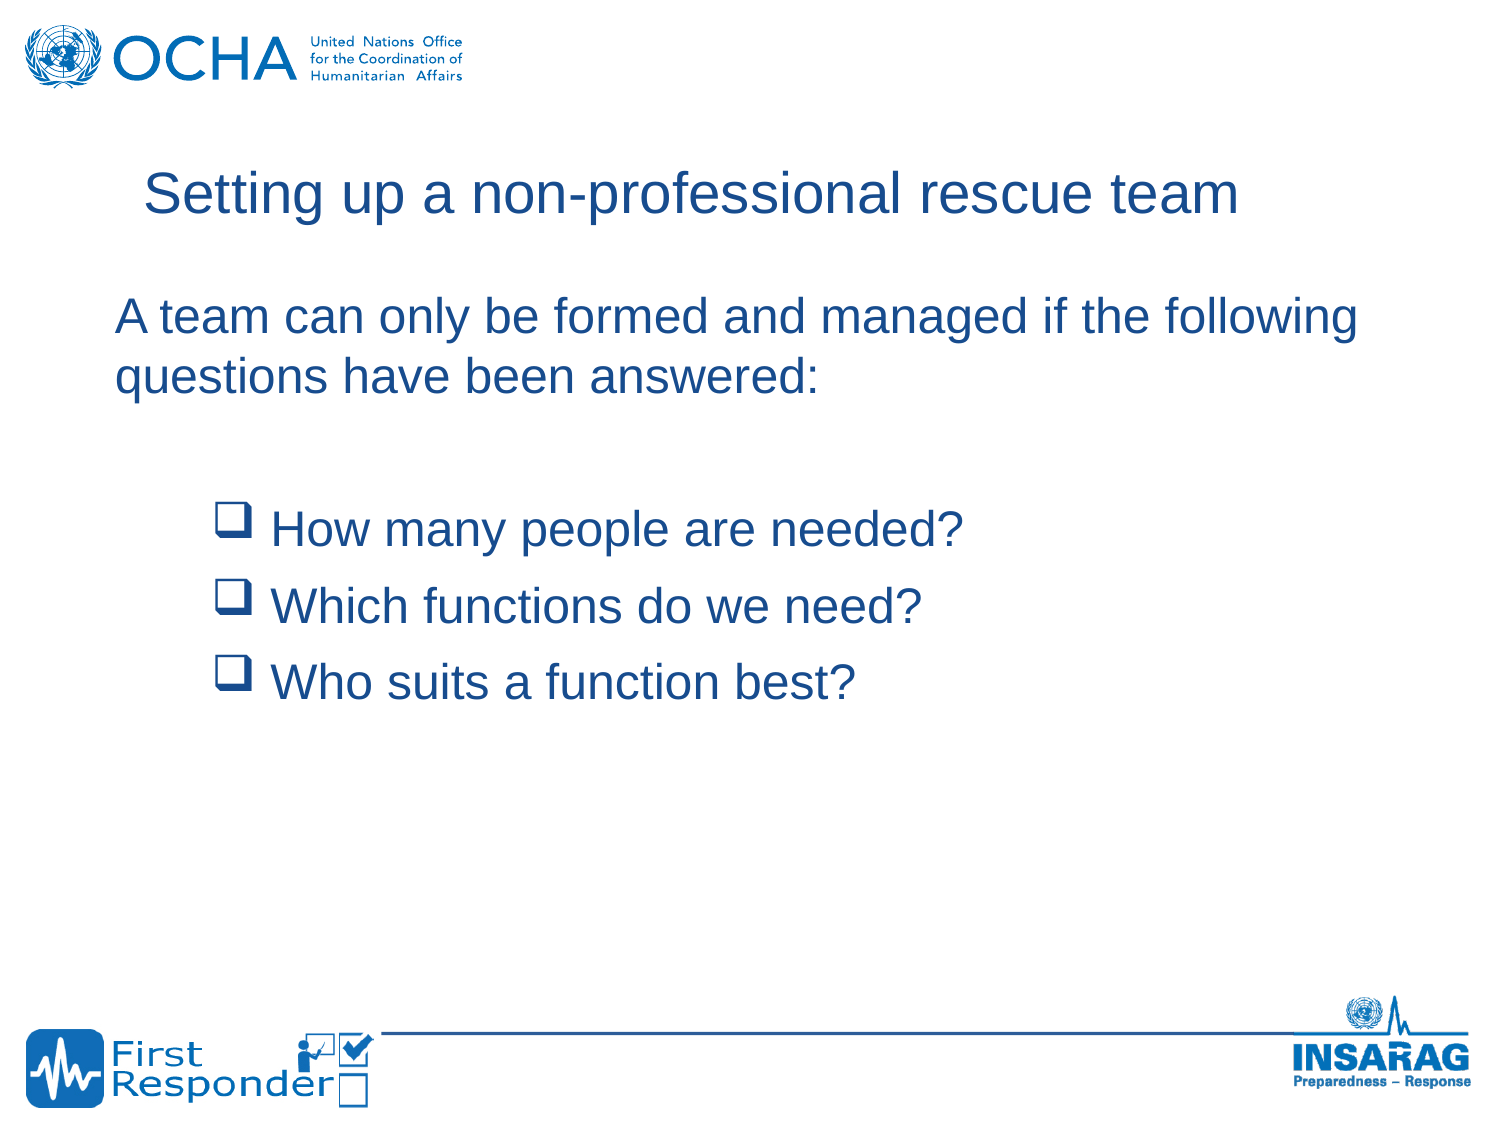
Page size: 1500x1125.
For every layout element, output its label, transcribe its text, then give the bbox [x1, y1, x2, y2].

list A team can only be formed and managed if the following questions have been answered: How many people are needed? Which functions do we need? Who suits a function best? [99, 275, 1413, 863]
text_box Setting up a non-professional rescue team [122, 147, 1257, 233]
picture [1287, 995, 1471, 1094]
picture [24, 1024, 375, 1113]
